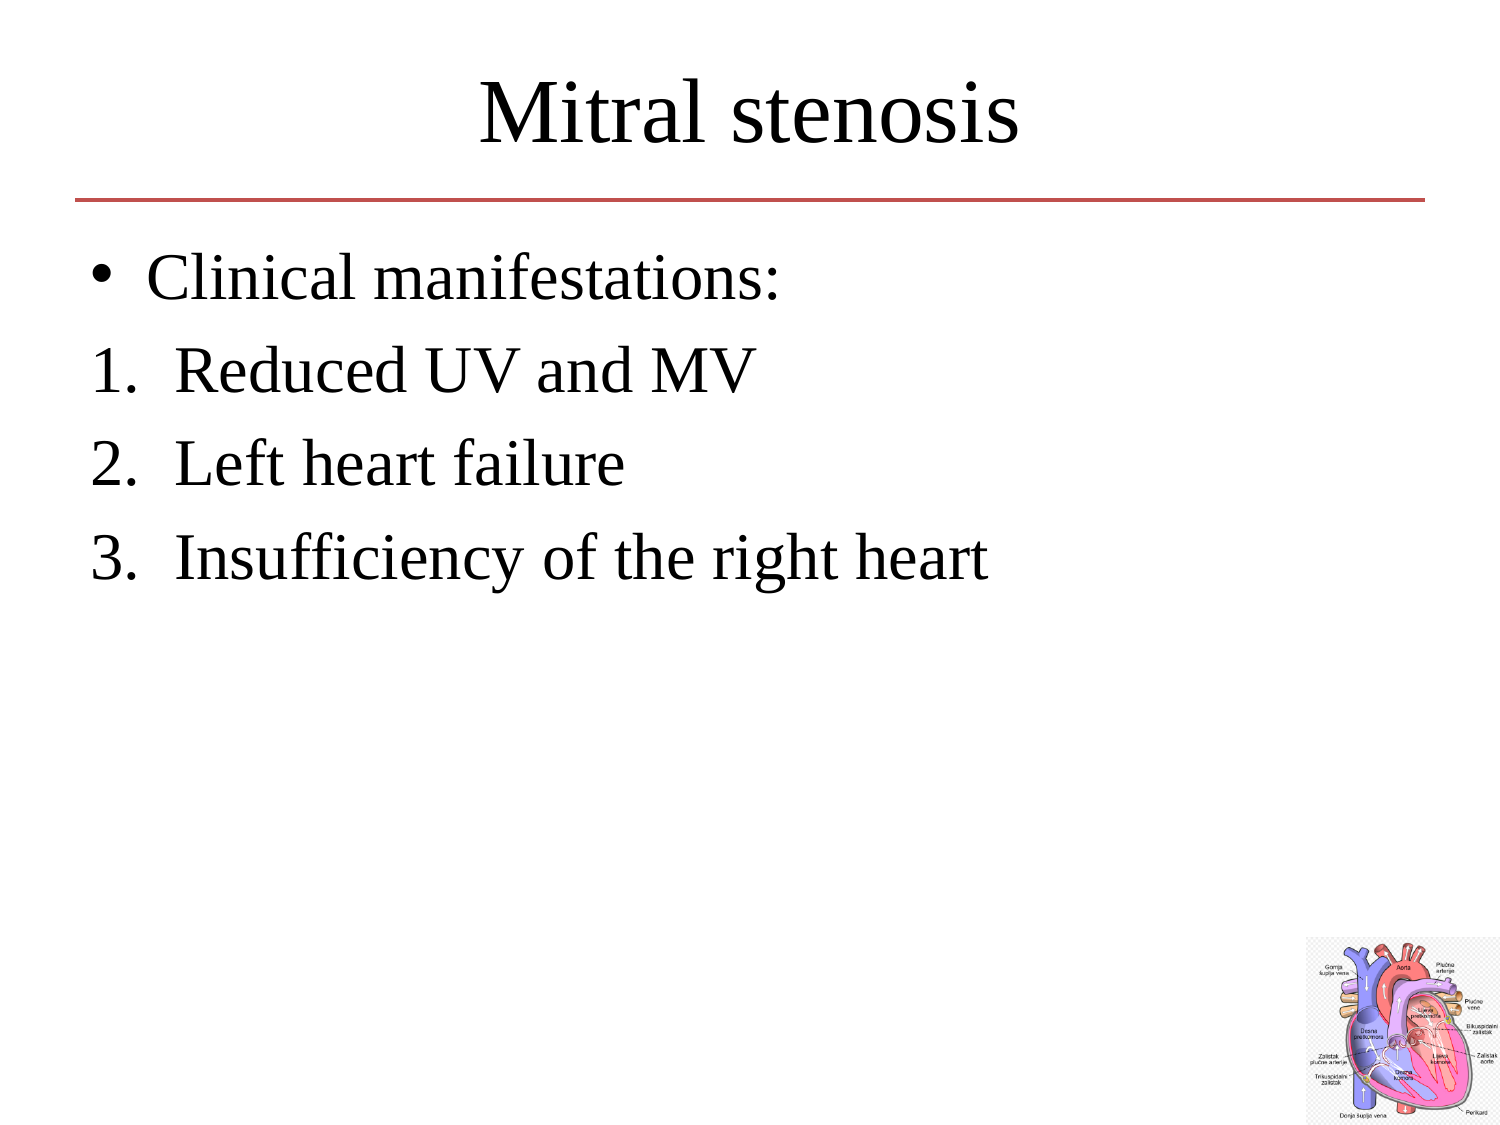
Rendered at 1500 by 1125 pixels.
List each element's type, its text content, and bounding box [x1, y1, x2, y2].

picture [1305, 937, 1500, 1125]
title Mitral stenosis [74, 12, 1426, 199]
list Clinical manifestations: Reduced UV and MV Left heart failure Insufficiency of the right heart [74, 224, 1426, 968]
